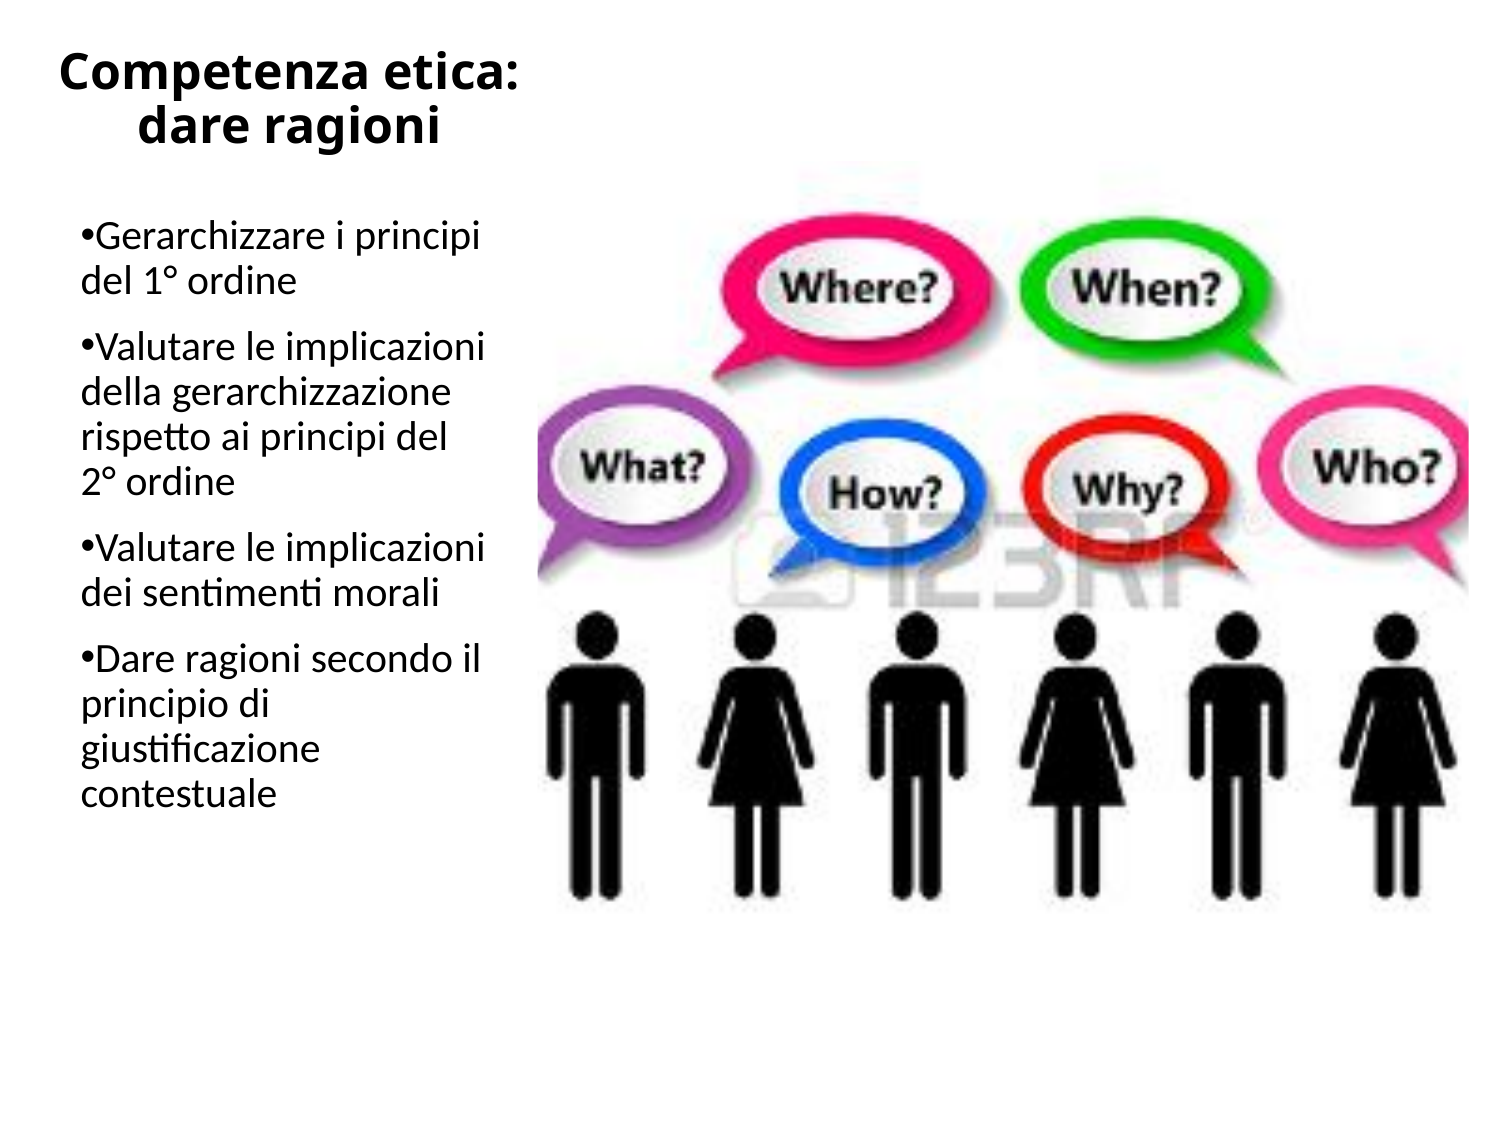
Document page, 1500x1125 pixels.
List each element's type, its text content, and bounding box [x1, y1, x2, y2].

picture [537, 161, 1469, 962]
list Gerarchizzare i principi del 1° ordine Valutare le implicazioni della gerarchizzazione rispetto ai principi del 2° ordine Valutare le implicazioni dei sentimenti morali Dare ragioni secondo il principio di giustificazione contestuale [65, 206, 505, 963]
title Competenza etica: dare ragioni [42, 34, 538, 162]
